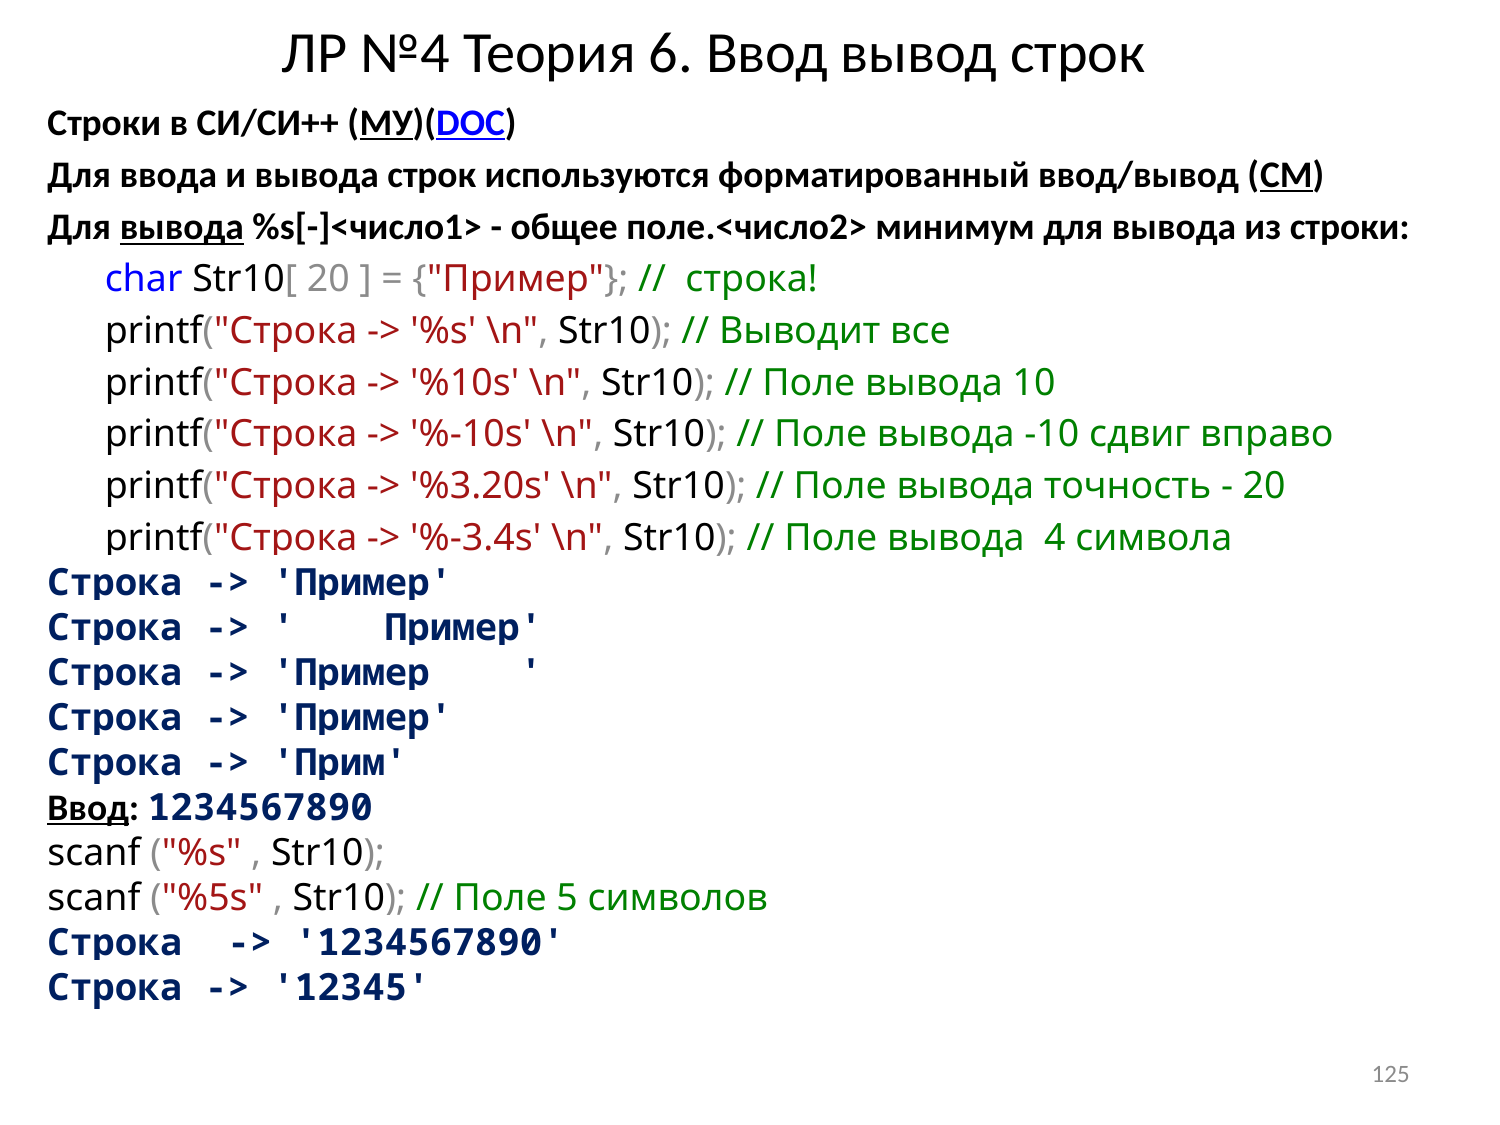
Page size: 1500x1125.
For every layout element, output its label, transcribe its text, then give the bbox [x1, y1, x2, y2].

title ЛР №4 Теория 6. Ввод вывод строк [159, 2, 1282, 89]
text_box Строки в СИ/СИ++ (МУ)(DOC) Для ввода и вывода строк используются форматированный ввод/вывод (СМ) Для вывода %s[-]<число1> - общее поле.<число2> минимум для вывода из строки: char Str10[ 20 ] = {"Пример"}; // строка! printf("Строка -> '%s' \n", Str10); // Выводит все printf("Строка -> '%10s' \n", Str10); // Поле вывода 10 printf("Строка -> '%-10s' \n", Str10); // Поле вывода -10 сдвиг вправо printf("Строка -> '%3.20s' \n", Str10); // Поле вывода точность - 20 printf("Строка -> '%-3.4s' \n", Str10); // Поле вывода 4 символа Строка -> 'Пример' Строка -> ' Пример' Строка -> 'Пример ' Строка -> 'Пример' Строка -> 'Прим' Ввод: 1234567890 scanf ("%s" , Str10); scanf ("%5s" , Str10); // Поле 5 символов Строка -> '1234567890' Строка -> '12345' строки [32, 89, 1456, 1000]
slide_number 125 [1074, 1042, 1425, 1103]
